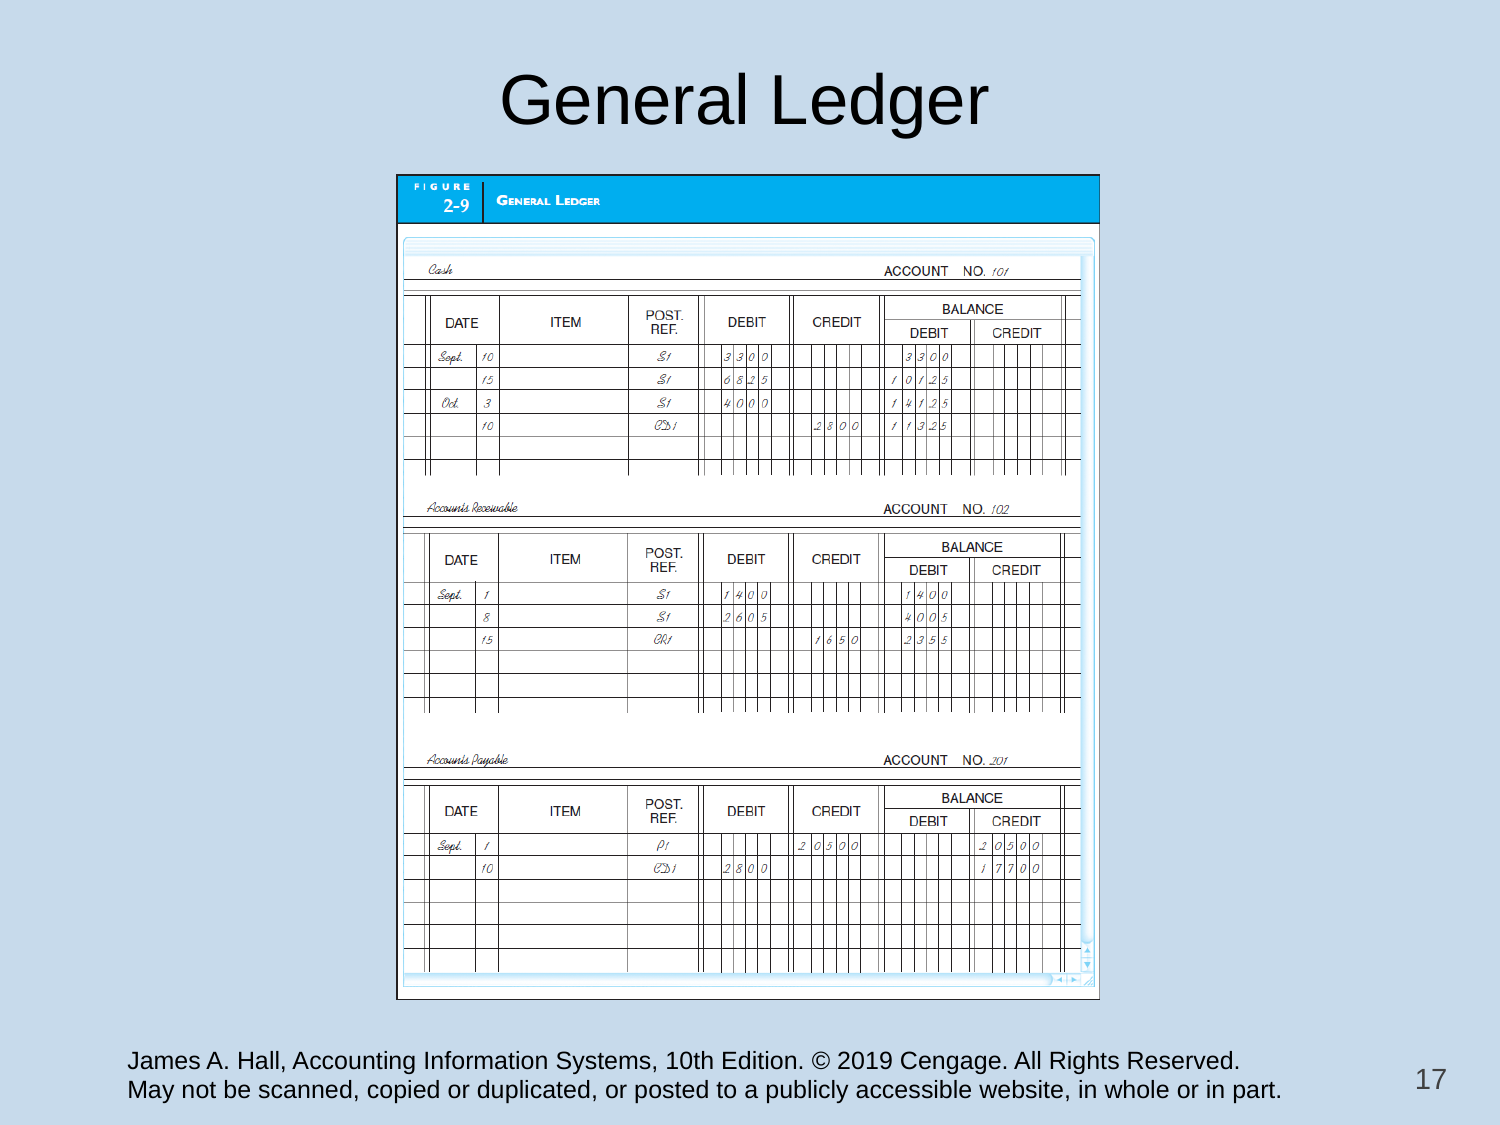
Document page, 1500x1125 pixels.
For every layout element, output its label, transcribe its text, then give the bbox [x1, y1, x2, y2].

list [396, 174, 1100, 1000]
title General Ledger [69, 62, 1420, 188]
slide_number 17 [1400, 1052, 1488, 1113]
